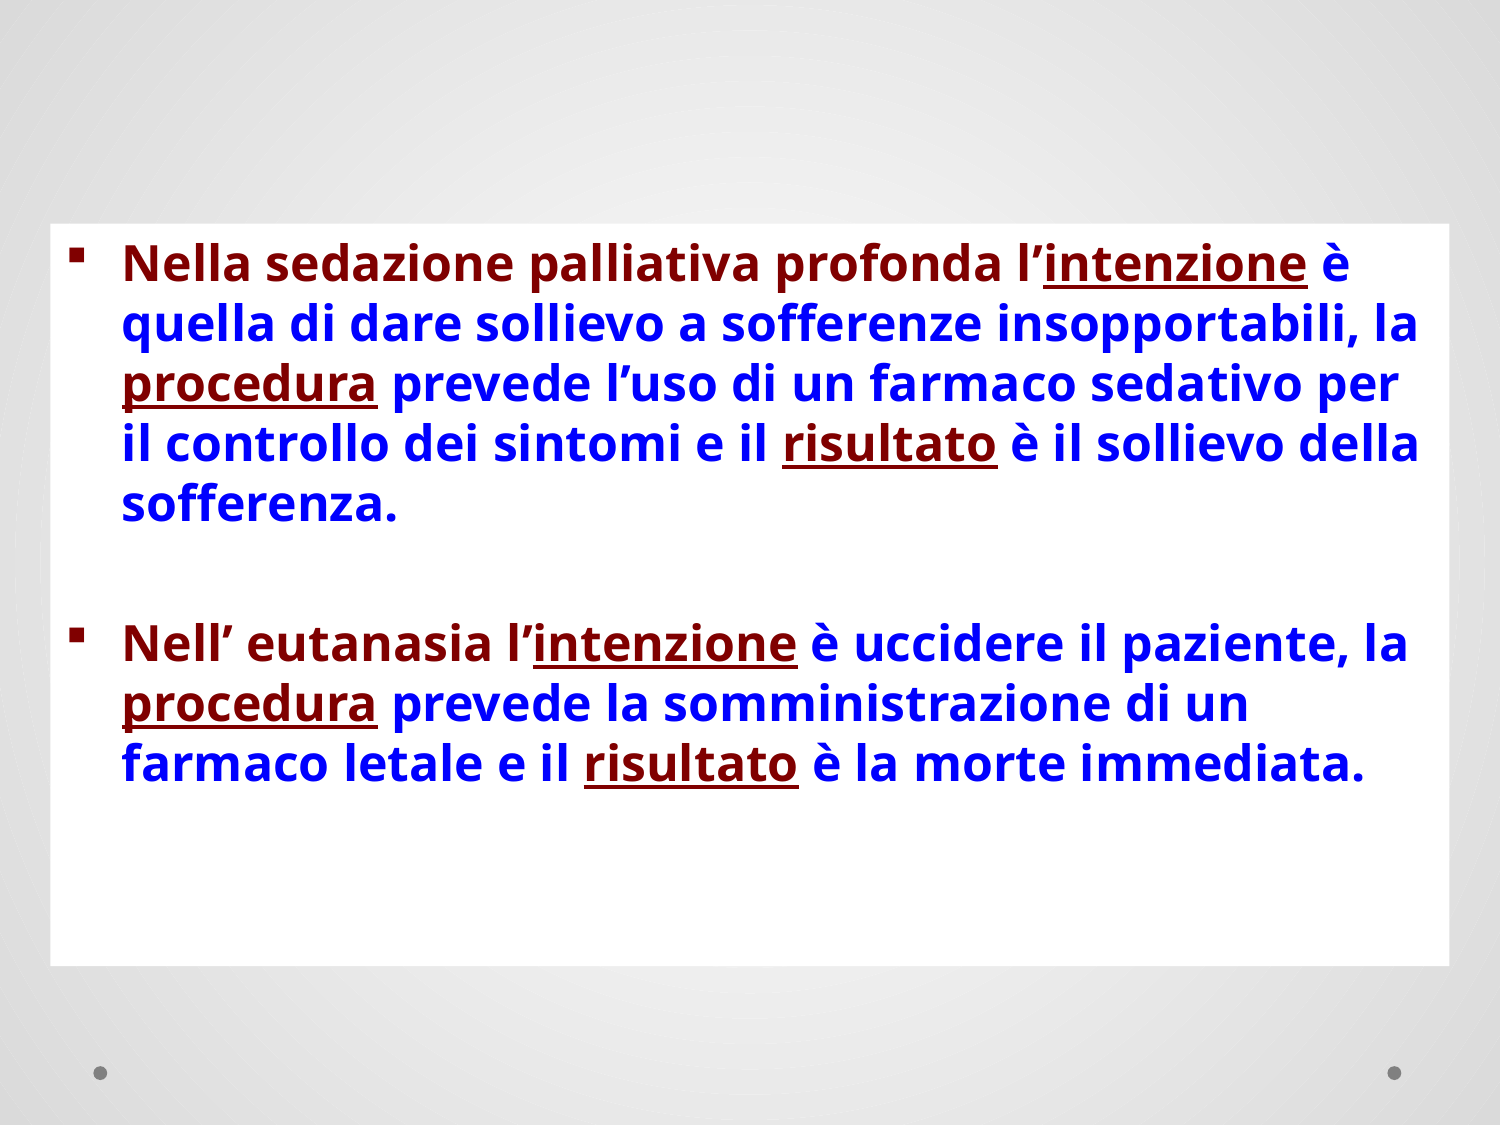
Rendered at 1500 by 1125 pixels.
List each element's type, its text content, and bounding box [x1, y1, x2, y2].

list Nella sedazione palliativa profonda l’intenzione è quella di dare sollievo a sofferenze insopportabili, la procedura prevede l’uso di un farmaco sedativo per il controllo dei sintomi e il risultato è il sollievo della sofferenza. Nell’ eutanasia l’intenzione è uccidere il paziente, la procedura prevede la somministrazione di un farmaco letale e il risultato è la morte immediata. [50, 223, 1450, 967]
